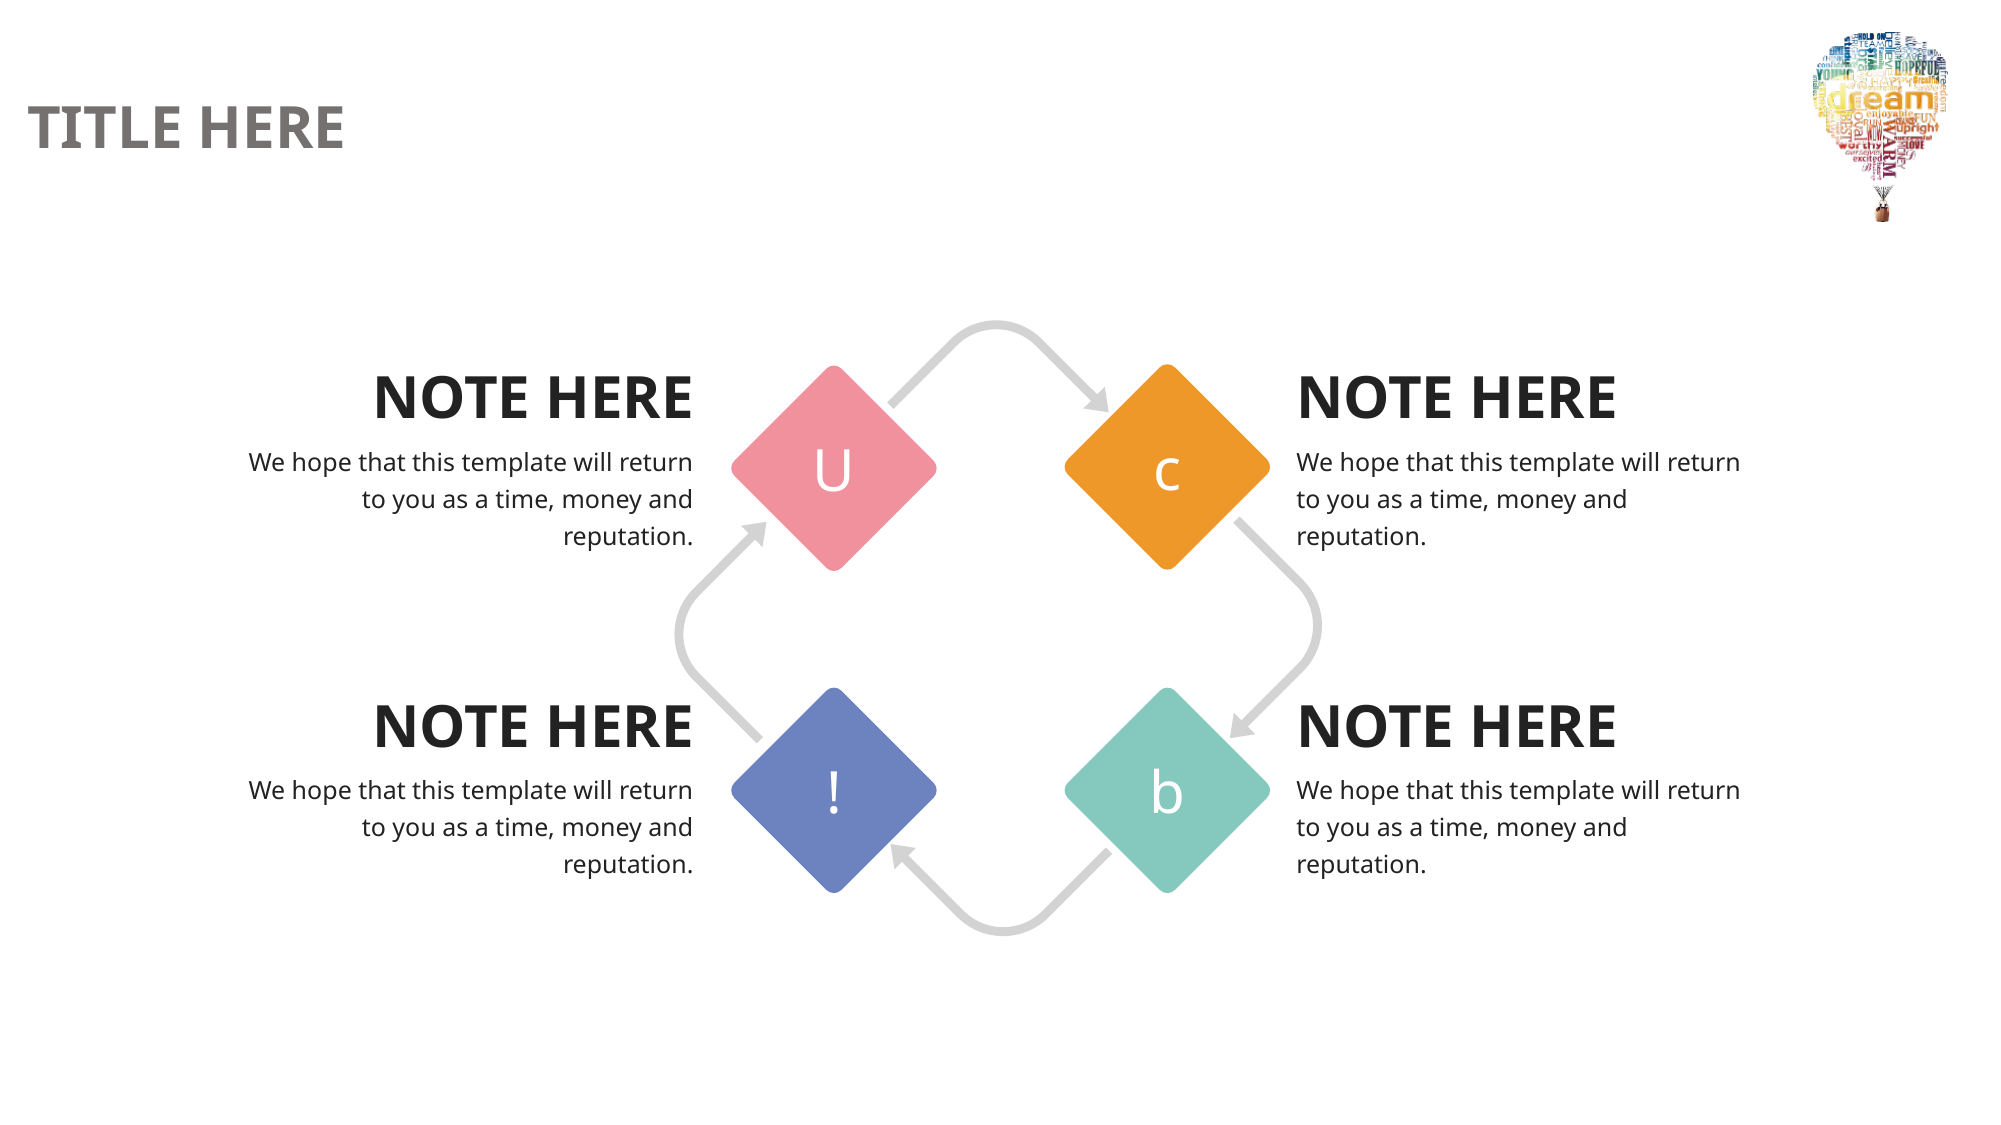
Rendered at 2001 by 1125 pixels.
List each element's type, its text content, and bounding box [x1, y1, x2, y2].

text_box ! [730, 687, 938, 894]
text_box NOTE HERE We hope that this template will return to you as a time, money and reputation. [217, 714, 709, 873]
text_box b [1064, 687, 1271, 894]
text_box NOTE HERE We hope that this template will return to you as a time, money and reputation. [1281, 714, 1774, 873]
text_box c [1064, 363, 1271, 571]
text_box NOTE HERE We hope that this template will return to you as a time, money and reputation. [217, 386, 709, 545]
text_box [1229, 515, 1323, 739]
text_box [886, 319, 1110, 414]
text_box TITLE HERE [12, 82, 487, 168]
picture [1811, 29, 1948, 222]
text_box [889, 843, 1113, 937]
text_box [673, 521, 768, 745]
text_box U [730, 365, 938, 572]
text_box NOTE HERE We hope that this template will return to you as a time, money and reputation. [1281, 386, 1774, 545]
